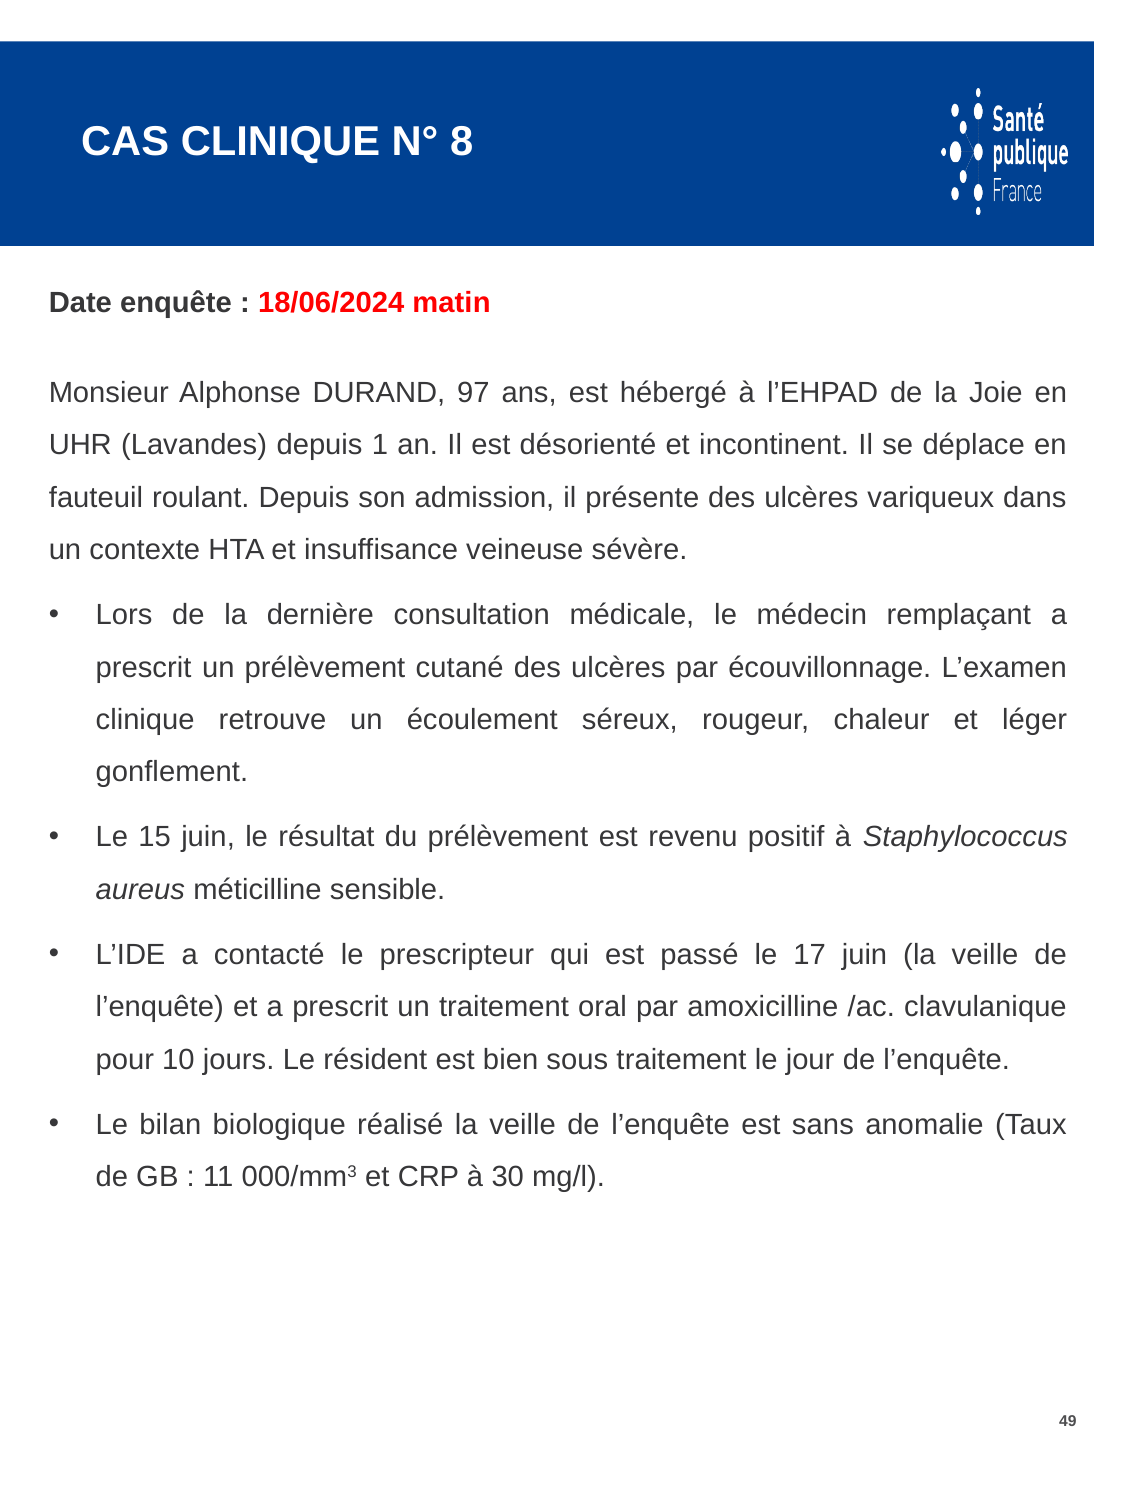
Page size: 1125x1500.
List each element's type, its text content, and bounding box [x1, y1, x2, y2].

title Cas clinique n° 8 [75, 41, 908, 246]
list Date enquête : 18/06/2024 matin Monsieur Alphonse DURAND, 97 ans, est hébergé à l’EHPAD de la Joie en UHR (Lavandes) depuis 1 an. Il est désorienté et incontinent. Il se déplace en fauteuil roulant. Depuis son admission, il présente des ulcères variqueux dans un contexte HTA et insuffisance veineuse sévère. Lors de la dernière consultation médicale, le médecin remplaçant a prescrit un prélèvement cutané des ulcères par écouvillonnage. L’examen clinique retrouve un écoulement séreux, rougeur, chaleur et léger gonflement. Le 15 juin, le résultat du prélèvement est revenu positif à Staphylococcus aureus méticilline sensible. L’IDE a contacté le prescripteur qui est passé le 17 juin (la veille de l’enquête) et a prescrit un traitement oral par amoxicilline /ac. clavulanique pour 10 jours. Le résident est bien sous traitement le jour de l’enquête. Le bilan biologique réalisé la veille de l’enquête est sans anomalie (Taux de GB : 11 000/mm3 et CRP à 30 mg/l). [42, 265, 1075, 1376]
picture [941, 88, 1068, 215]
